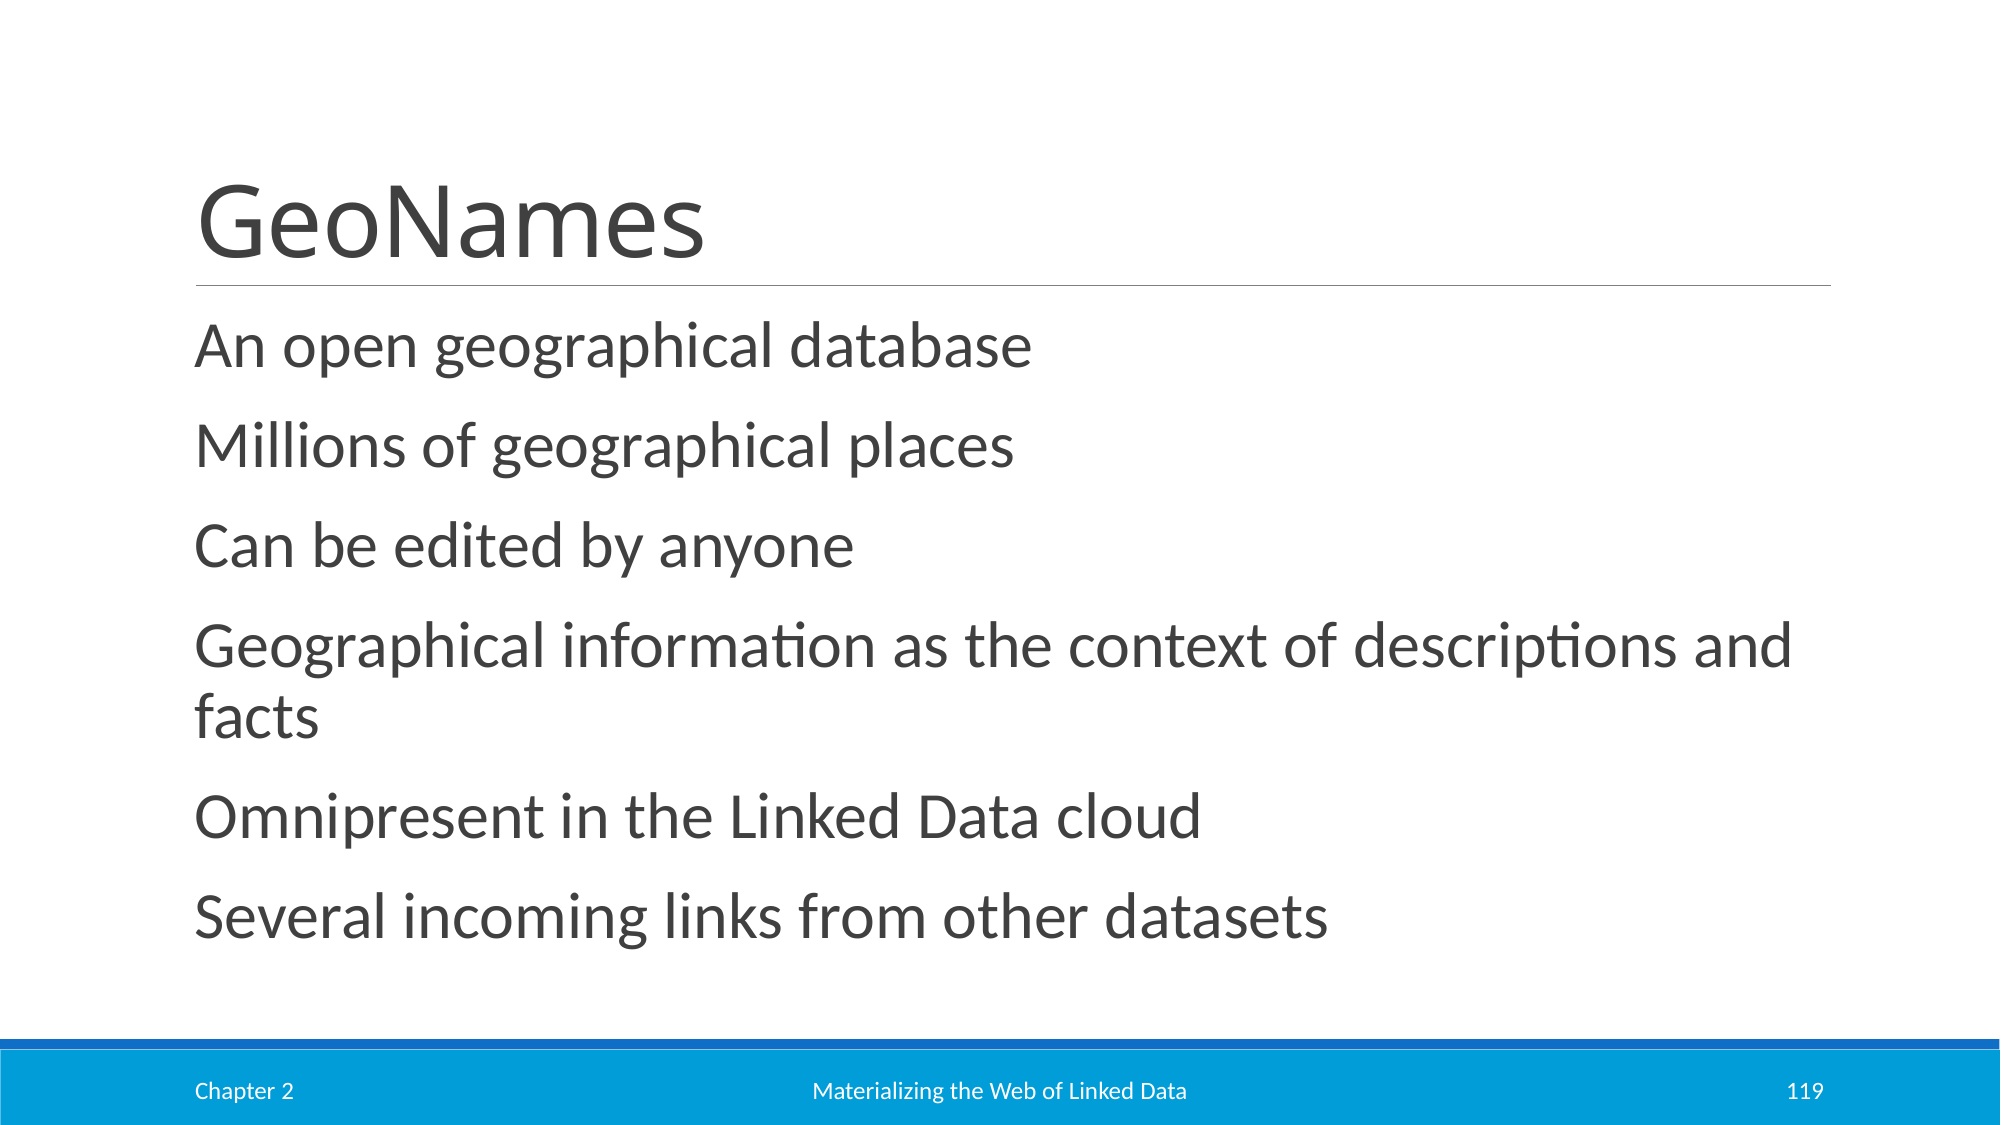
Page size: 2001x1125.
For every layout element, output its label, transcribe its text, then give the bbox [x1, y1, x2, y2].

footer Materializing the Web of Linked Data [604, 1059, 1396, 1120]
slide_number Chapter 2 [180, 1059, 586, 1120]
list An open geographical database Millions of geographical places Can be edited by anyone Geographical information as the context of descriptions and facts Omnipresent in the Linked Data cloud Several incoming links from other datasets [180, 302, 1830, 963]
title GeoNames [180, 47, 1830, 285]
slide_number 119 [1624, 1059, 1840, 1120]
